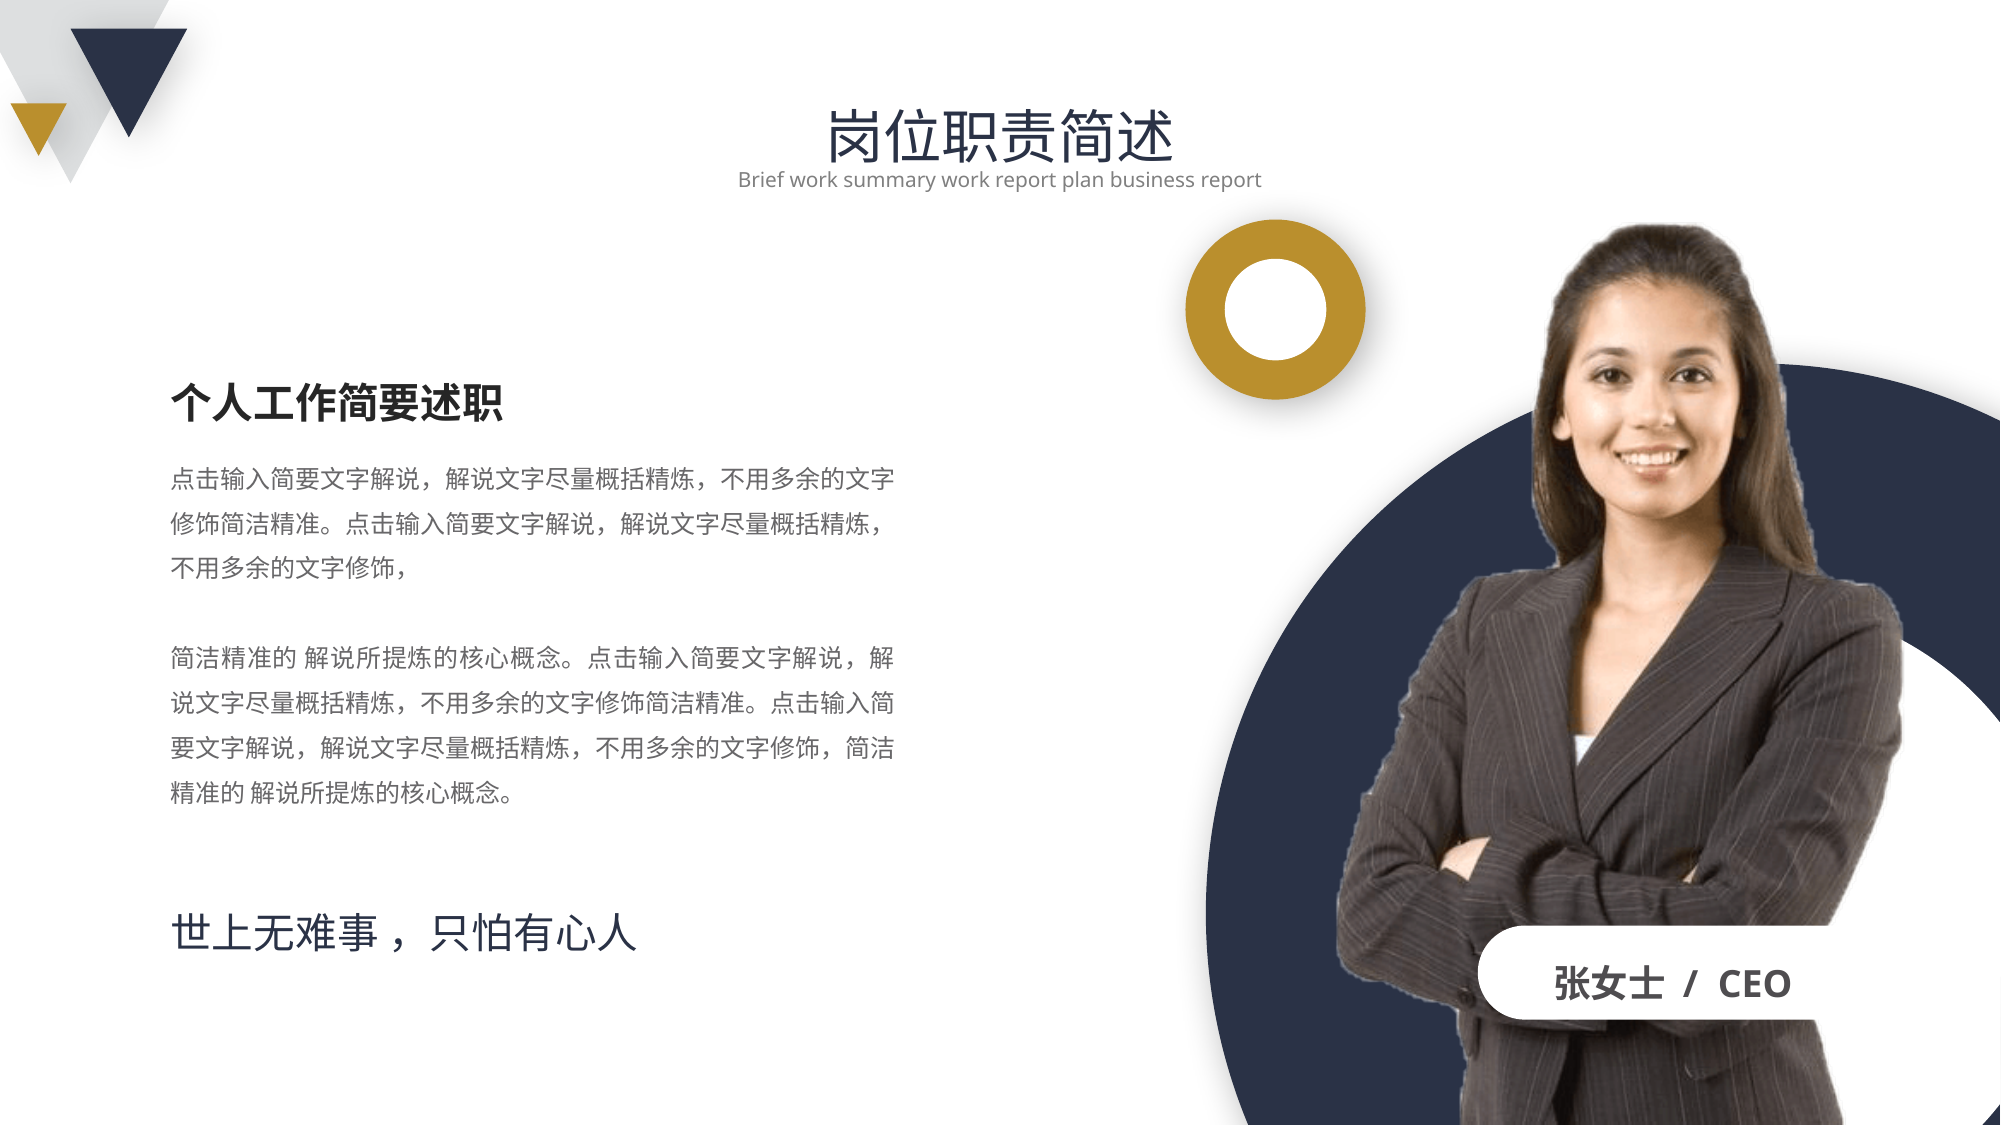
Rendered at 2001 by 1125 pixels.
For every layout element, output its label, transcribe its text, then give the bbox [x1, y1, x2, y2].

text_box 个人工作简要述职 [155, 354, 608, 435]
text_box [1477, 925, 2000, 1020]
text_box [609, 79, 1391, 198]
text_box 点击输入简要文字解说，解说文字尽量概括精炼，不用多余的文字修饰简洁精准。点击输入简要文字解说，解说文字尽量概括精炼，不用多余的文字修饰， 简洁精准的 解说所提炼的核心概念。点击输入简要文字解说，解说文字尽量概括精炼，不用多余的文字修饰简洁精准。点击输入简要文字解说，解说文字尽量概括精炼，不用多余的文字修饰，简洁精准的 解说所提炼的核心概念。 世上无难事 ，只怕有心人 [155, 440, 910, 1100]
picture [910, 0, 2000, 1125]
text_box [1185, 219, 1366, 400]
